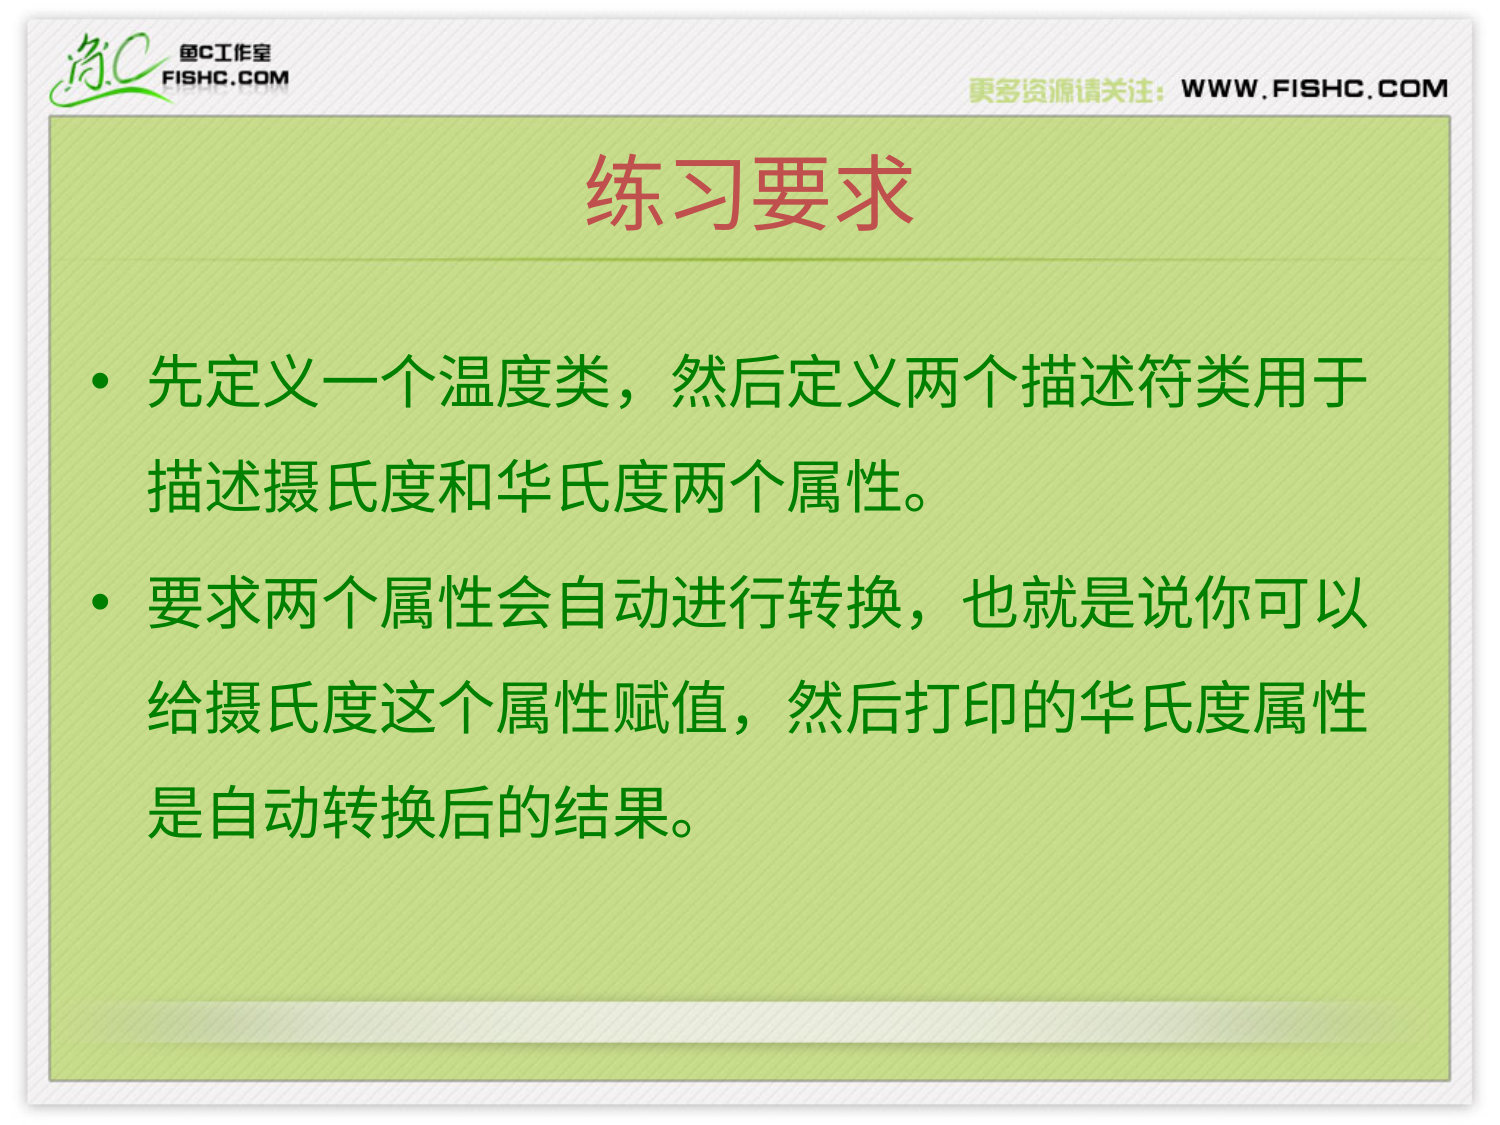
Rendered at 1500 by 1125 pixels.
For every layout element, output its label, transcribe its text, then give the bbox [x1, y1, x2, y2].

picture [0, 0, 1500, 1125]
list 先定义一个温度类，然后定义两个描述符类用于描述摄氏度和华氏度两个属性。 要求两个属性会自动进行转换，也就是说你可以给摄氏度这个属性赋值，然后打印的华氏度属性是自动转换后的结果。 [75, 302, 1425, 817]
title 练习要求 [75, 113, 1425, 268]
